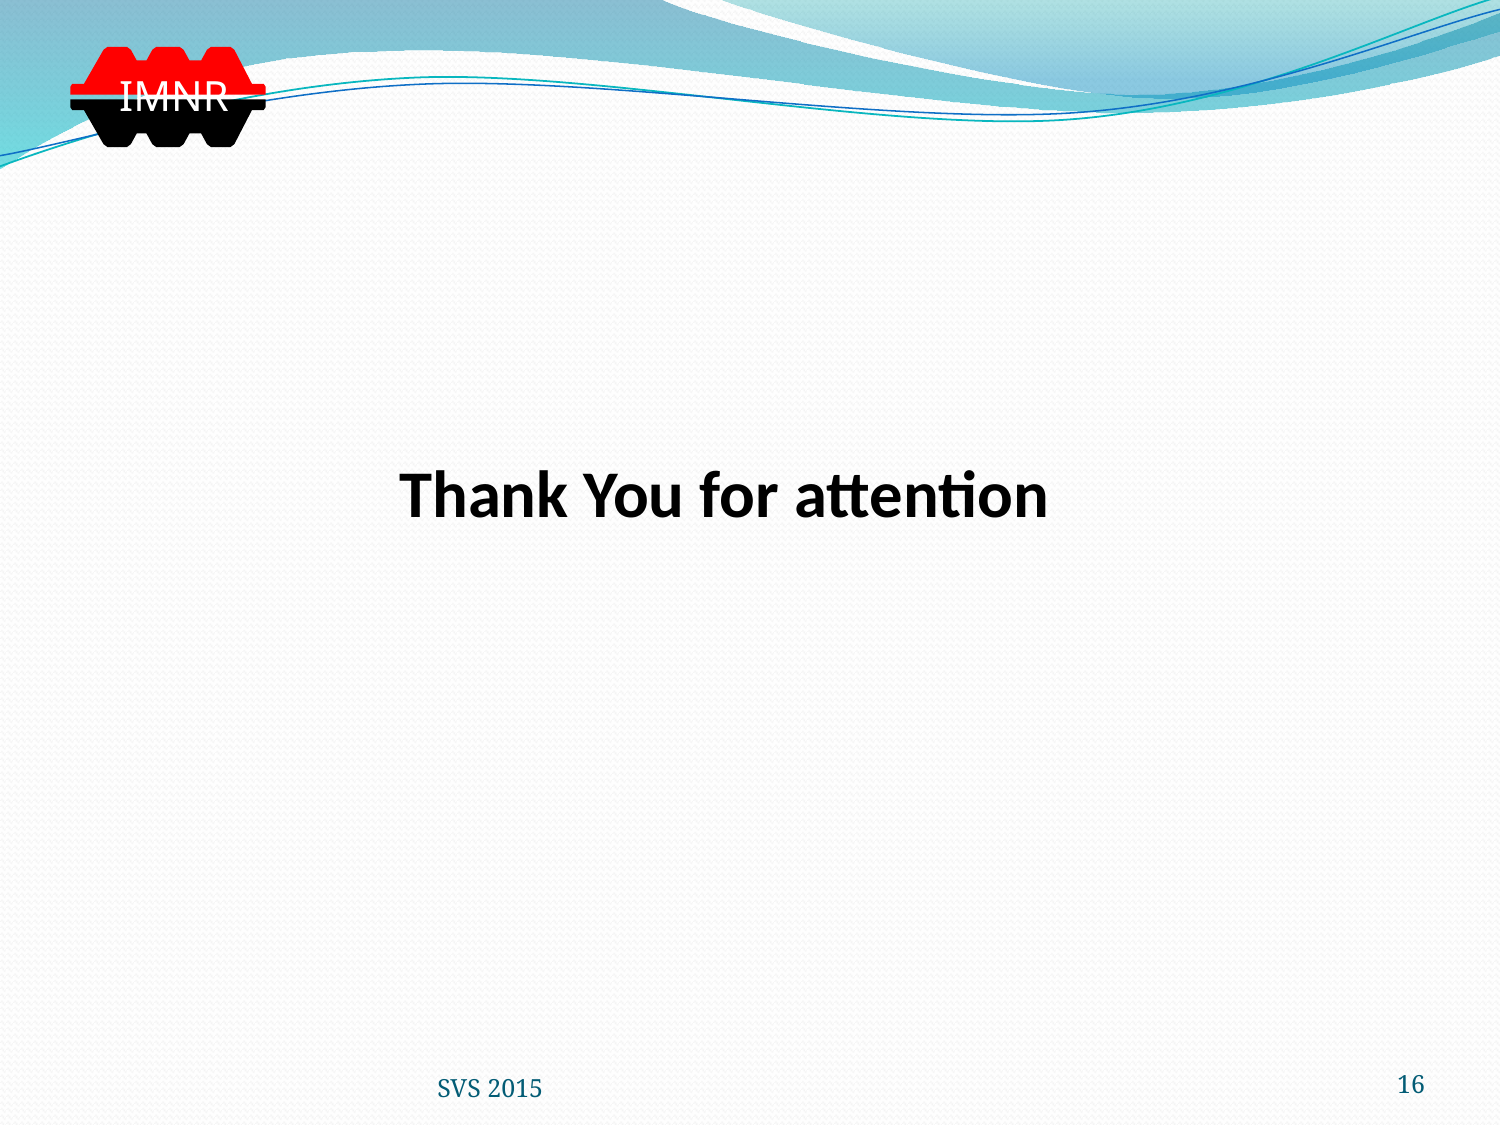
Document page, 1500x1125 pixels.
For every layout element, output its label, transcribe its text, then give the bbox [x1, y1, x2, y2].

footer SVS 2015 [437, 1042, 988, 1103]
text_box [70, 46, 266, 148]
slide_number 16 [1299, 1042, 1425, 1103]
text_box Thank You for attention [86, 443, 1362, 692]
